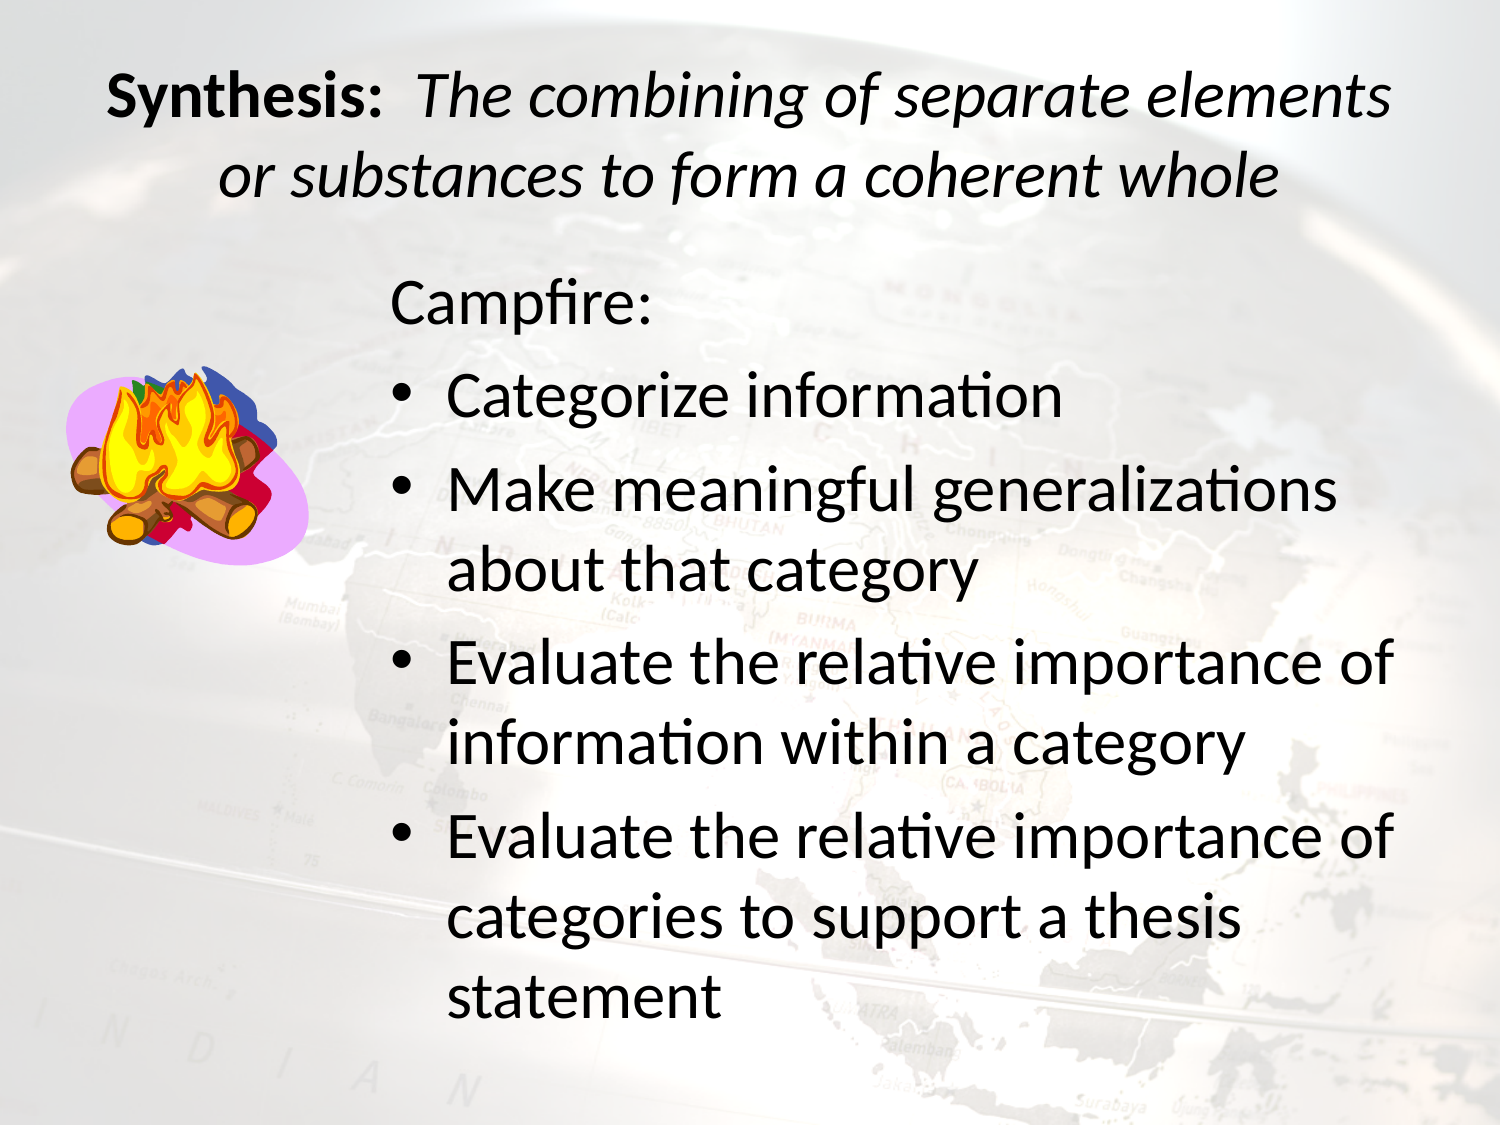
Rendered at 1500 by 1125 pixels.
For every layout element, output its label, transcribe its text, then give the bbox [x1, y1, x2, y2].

list Campfire: Categorize information Make meaningful generalizations about that category Evaluate the relative importance of information within a category Evaluate the relative importance of categories to support a thesis statement [375, 249, 1425, 1080]
picture [62, 362, 313, 570]
title Synthesis: The combining of separate elements or substances to form a coherent whole [75, 37, 1425, 225]
